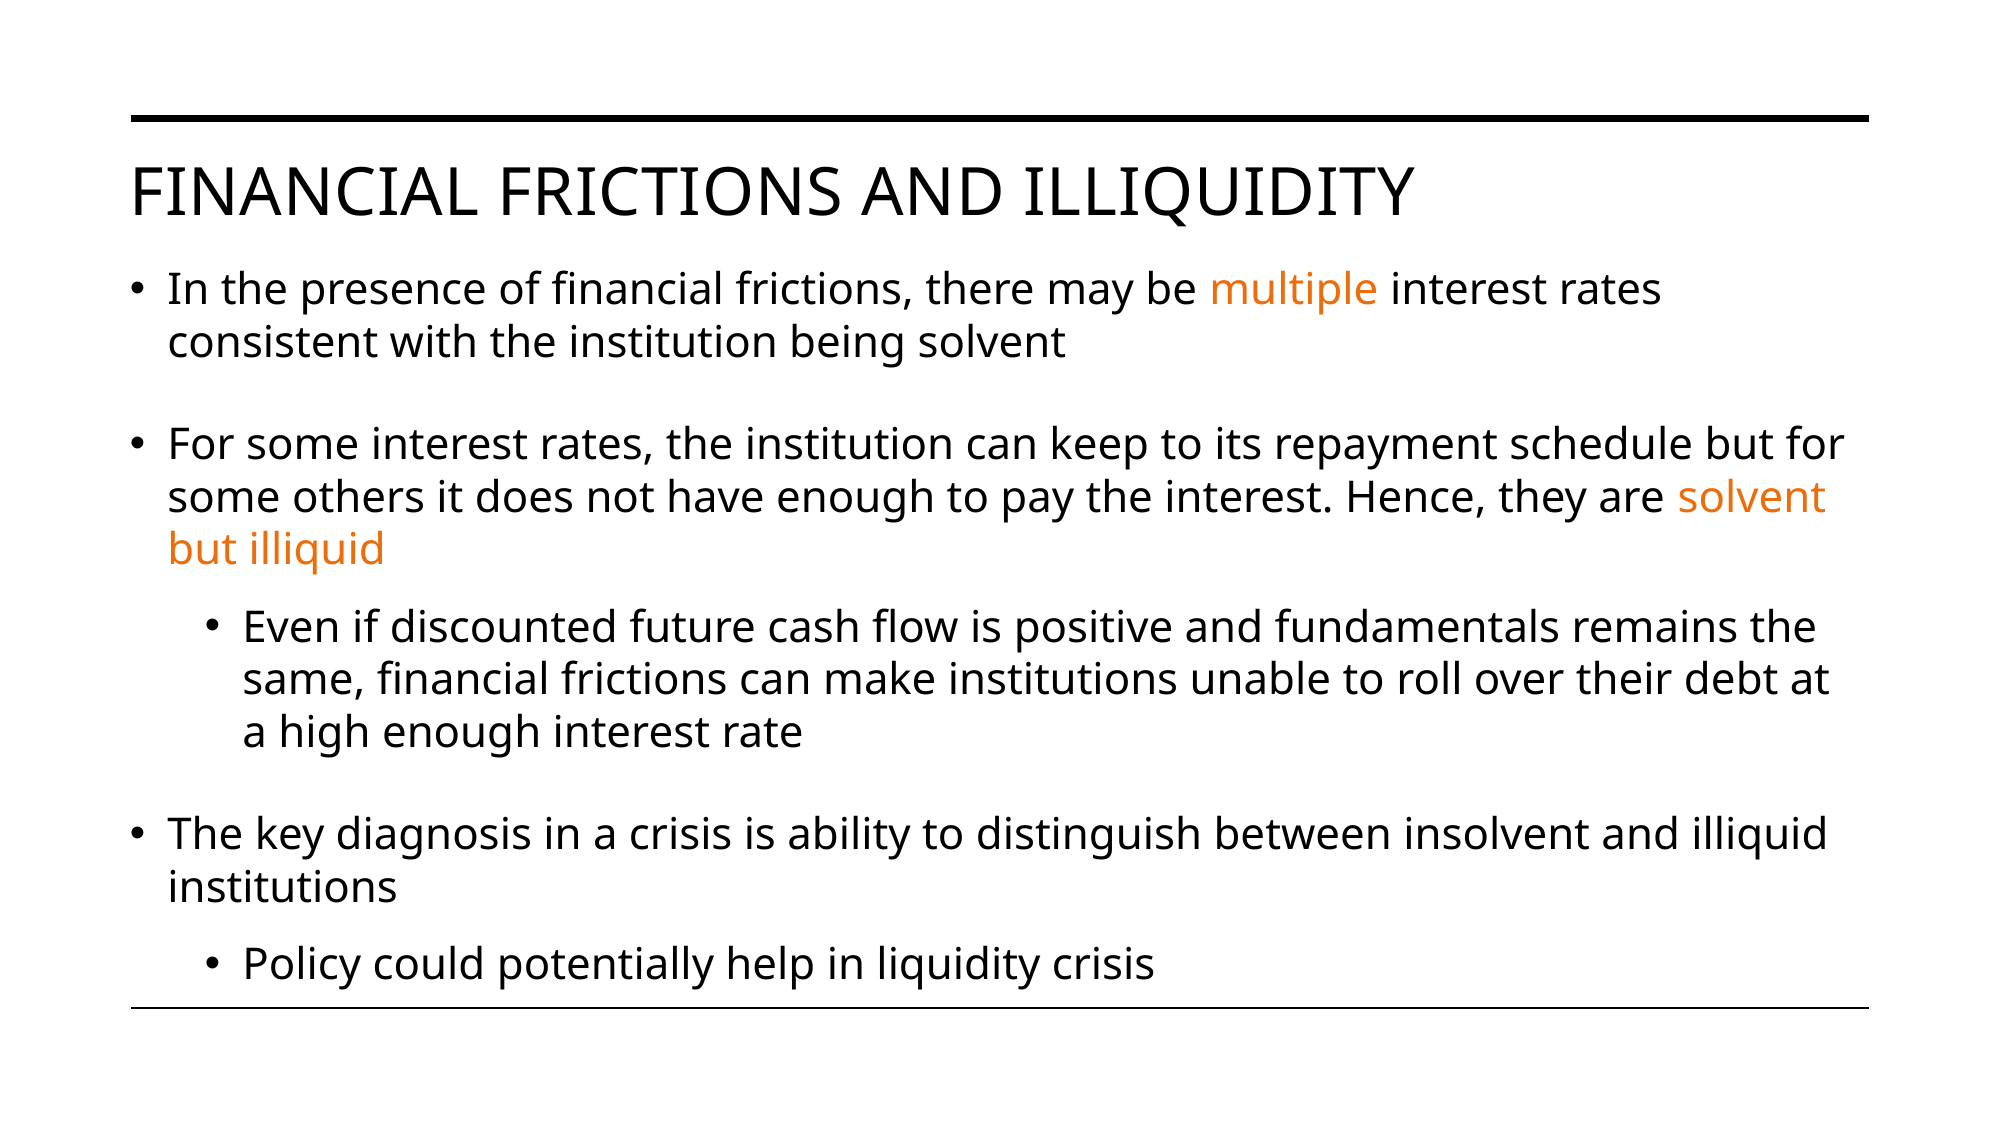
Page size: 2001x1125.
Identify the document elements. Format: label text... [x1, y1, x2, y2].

list In the presence of financial frictions, there may be multiple interest rates consistent with the institution being solvent For some interest rates, the institution can keep to its repayment schedule but for some others it does not have enough to pay the interest. Hence, they are solvent but illiquid Even if discounted future cash flow is positive and fundamentals remains the same, financial frictions can make institutions unable to roll over their debt at a high enough interest rate The key diagnosis in a crisis is ability to distinguish between insolvent and illiquid institutions Policy could potentially help in liquidity crisis [114, 253, 1869, 1003]
title Financial Frictions and Illiquidity [114, 141, 1869, 253]
